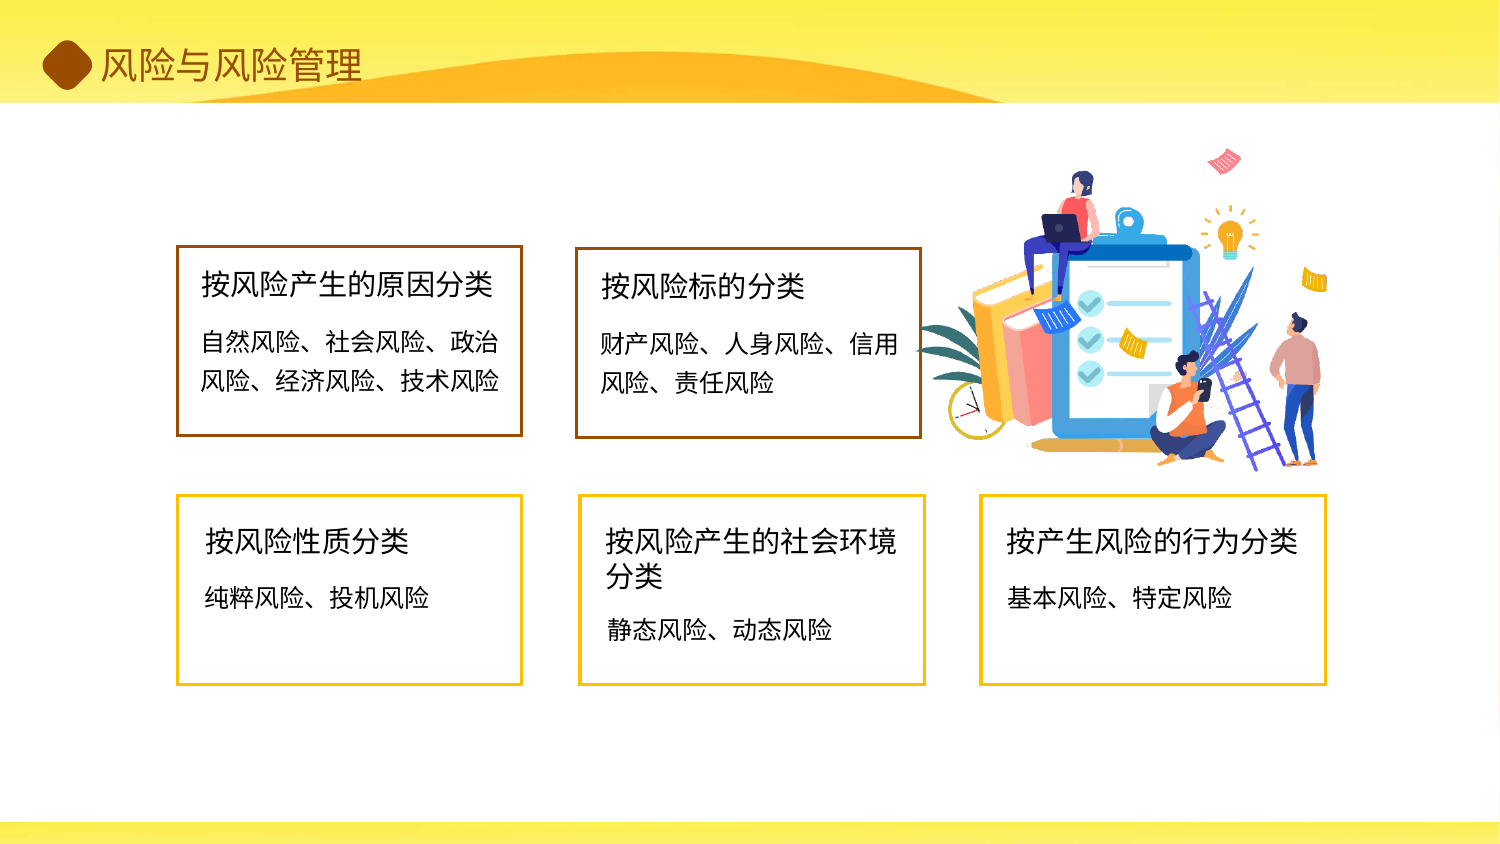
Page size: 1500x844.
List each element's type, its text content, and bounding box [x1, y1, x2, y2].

text_box 纯粹风险、投机风险 [189, 566, 526, 621]
text_box [177, 494, 523, 685]
picture [0, 0, 1500, 522]
text_box [980, 522, 1326, 685]
text_box 按风险产生的原因分类 [186, 259, 509, 310]
text_box 静态风险、动态风险 [592, 601, 929, 653]
text_box 按产生风险的行为分类 [992, 522, 1315, 566]
text_box 按风险标的分类 [586, 261, 821, 312]
picture [0, 822, 1500, 844]
text_box [579, 494, 925, 685]
text_box 按风险产生的社会环境 分类 [590, 515, 937, 601]
text_box 按风险性质分类 [190, 515, 425, 566]
text_box 财产风险、人身风险、信用风险、责任风险 [585, 311, 899, 405]
text_box 自然风险、社会风险、政治风险、经济风险、技术风险 [185, 309, 522, 403]
text_box [176, 246, 522, 437]
text_box [576, 248, 899, 439]
text_box 基本风险、特定风险 [992, 566, 1329, 621]
